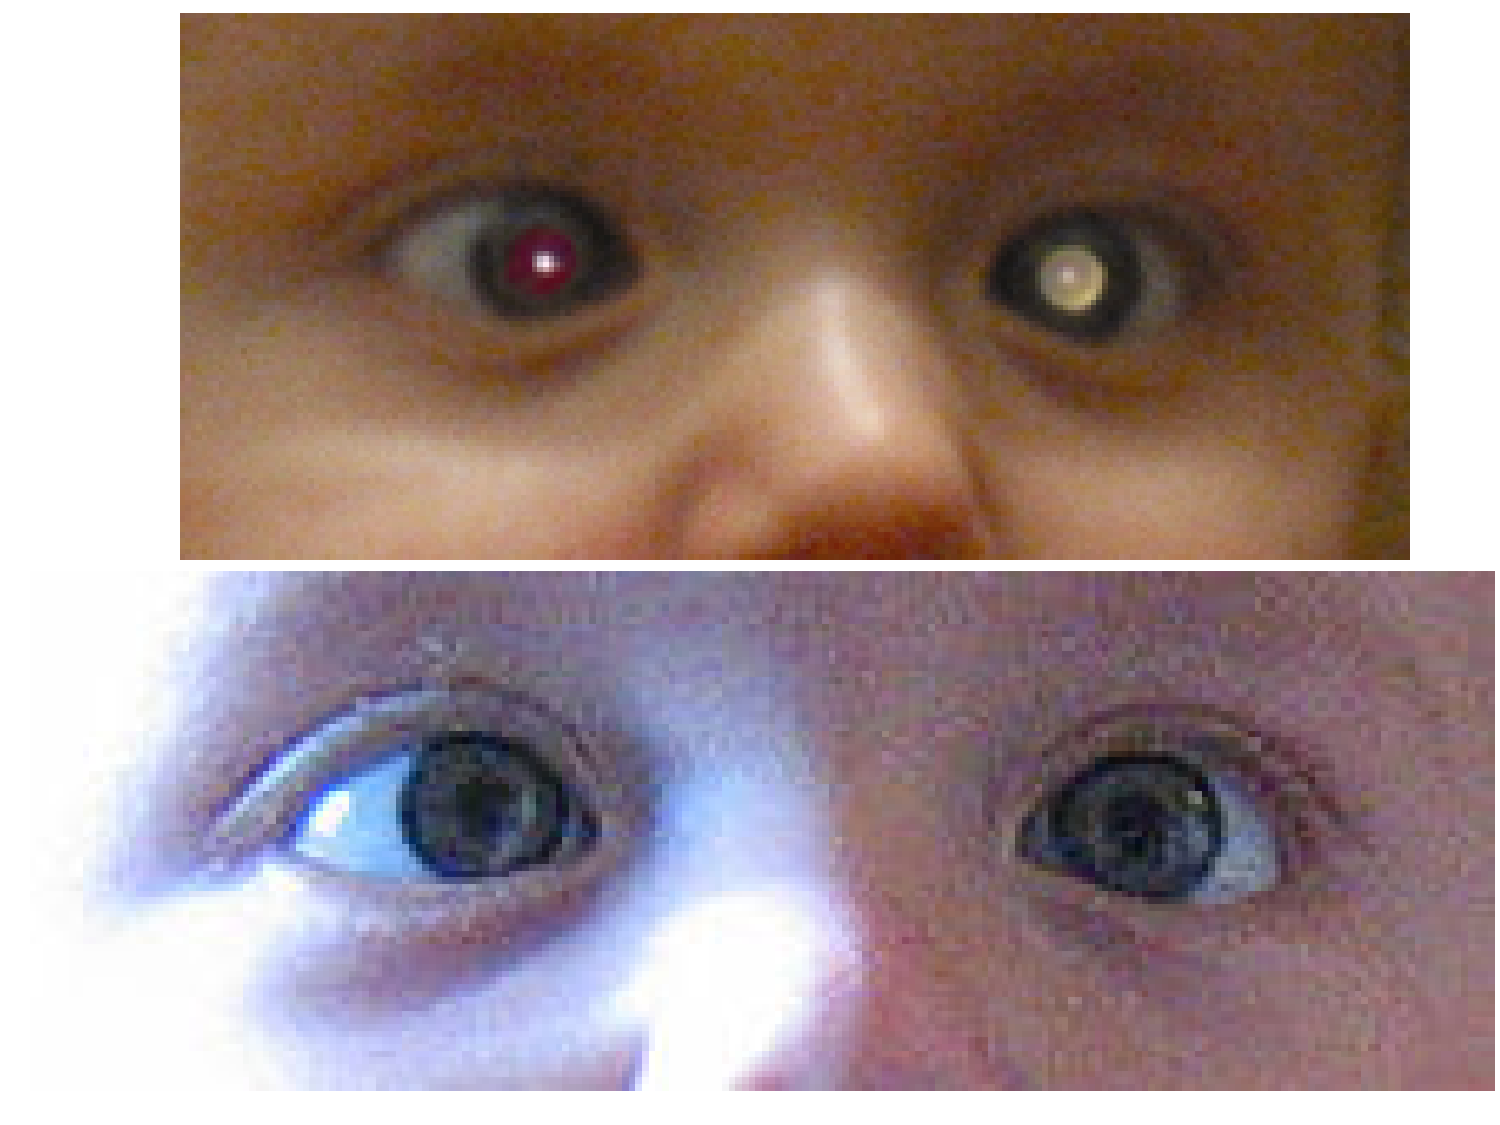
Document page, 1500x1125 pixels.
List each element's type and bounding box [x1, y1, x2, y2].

picture [180, 13, 1410, 560]
picture [30, 571, 1496, 1091]
